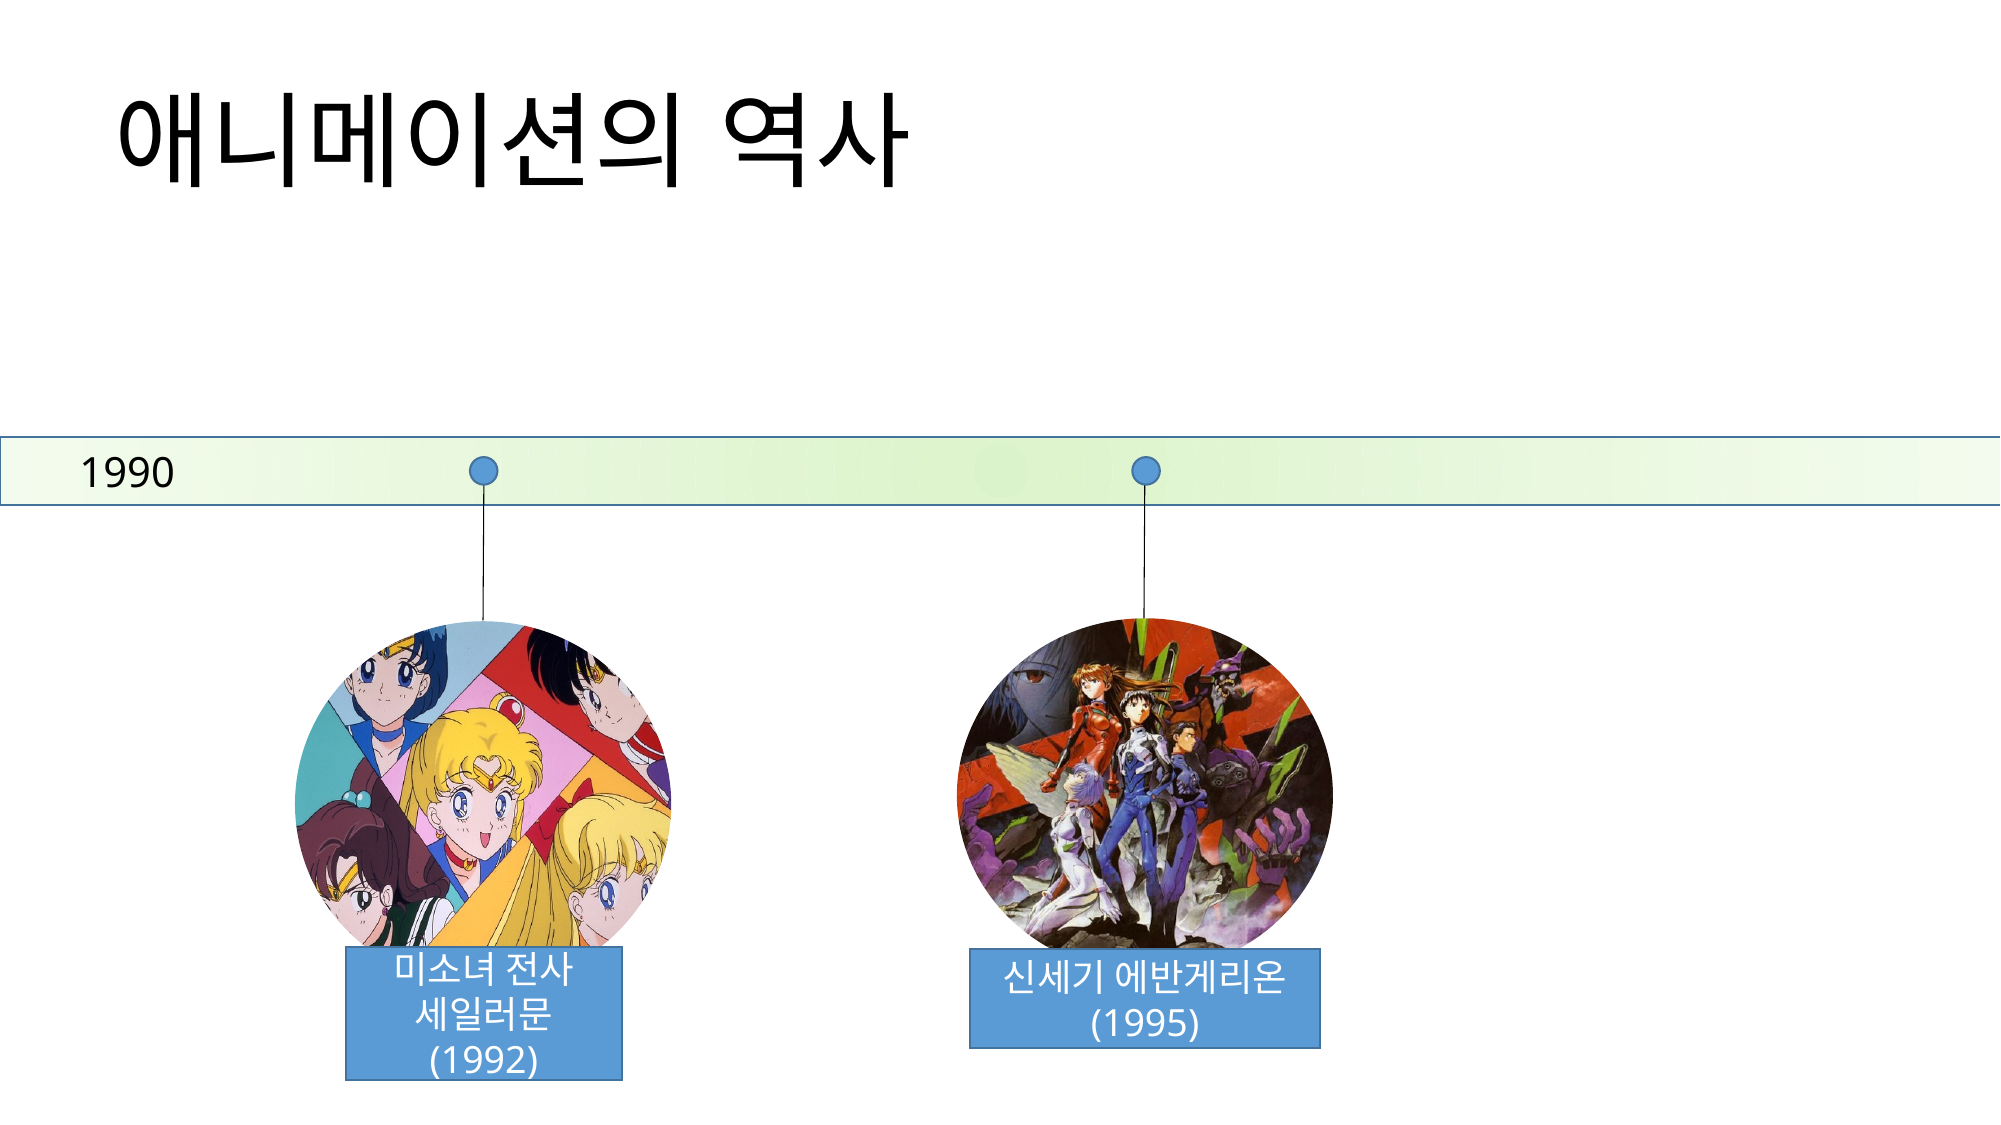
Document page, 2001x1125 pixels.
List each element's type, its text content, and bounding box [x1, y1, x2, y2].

text_box 1990 [0, 436, 2000, 506]
title 애니메이션의 역사 [99, 56, 1901, 220]
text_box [294, 457, 672, 1081]
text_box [956, 456, 1333, 1049]
